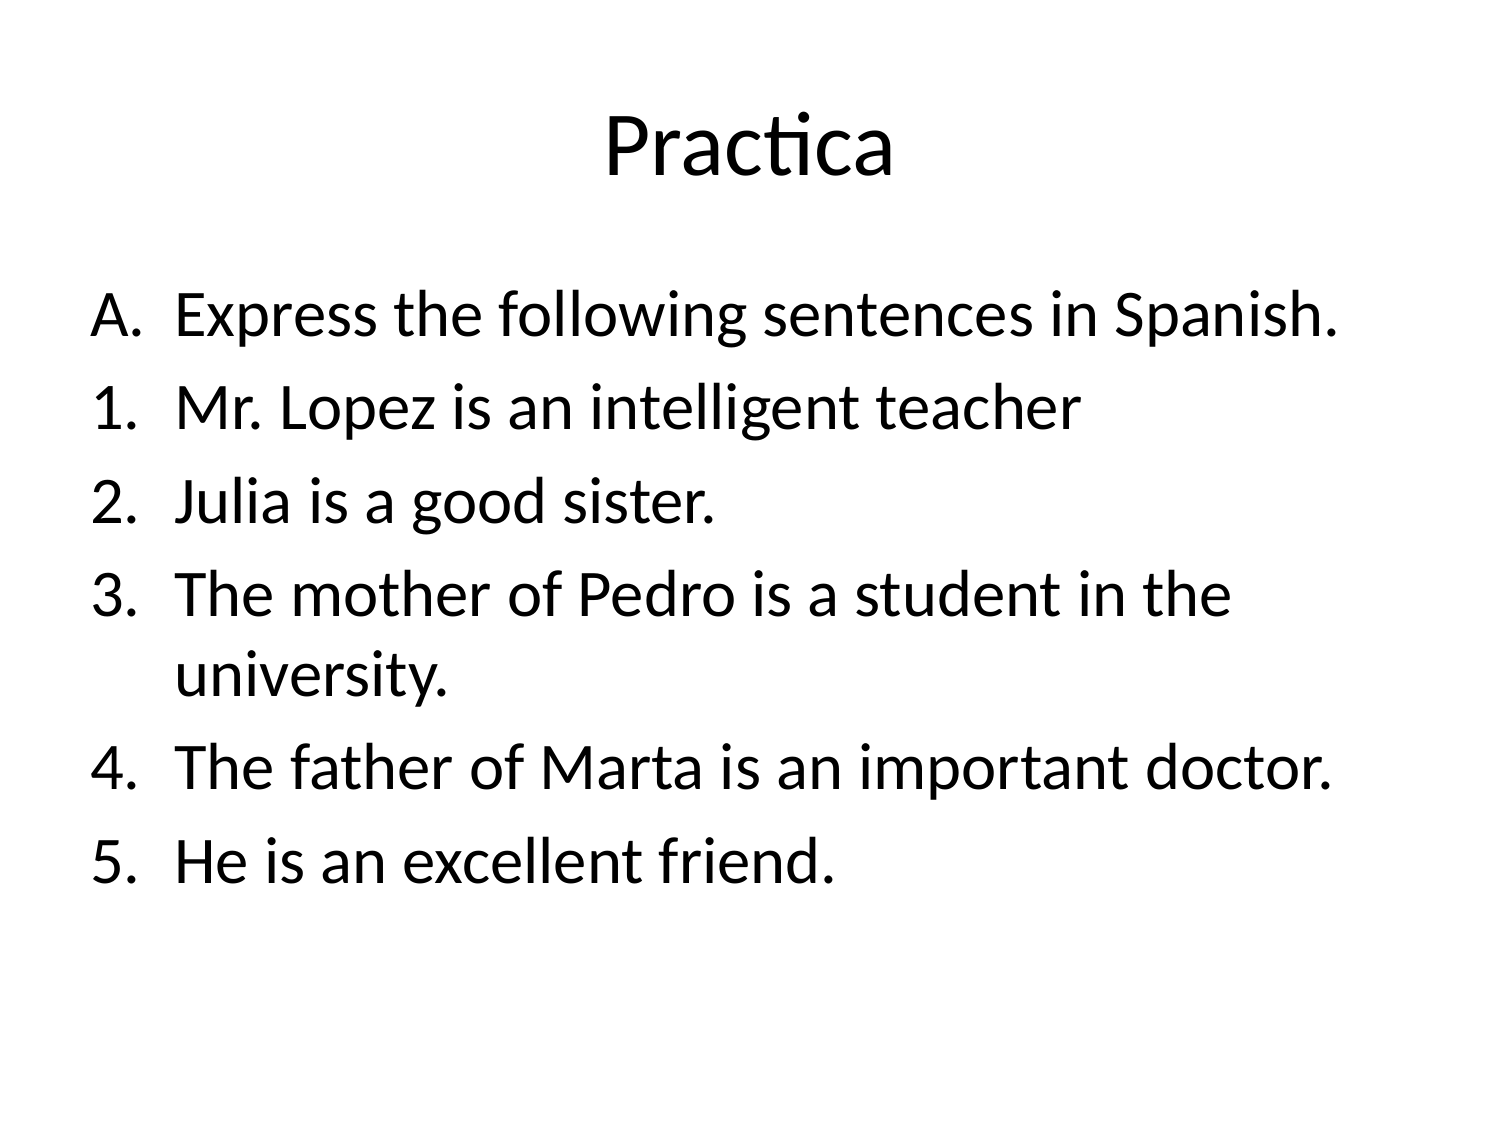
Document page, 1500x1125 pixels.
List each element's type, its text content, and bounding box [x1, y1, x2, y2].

list Express the following sentences in Spanish. Mr. Lopez is an intelligent teacher Julia is a good sister. The mother of Pedro is a student in the university. The father of Marta is an important doctor. He is an excellent friend. [75, 262, 1425, 1005]
title Practica [75, 45, 1425, 233]
